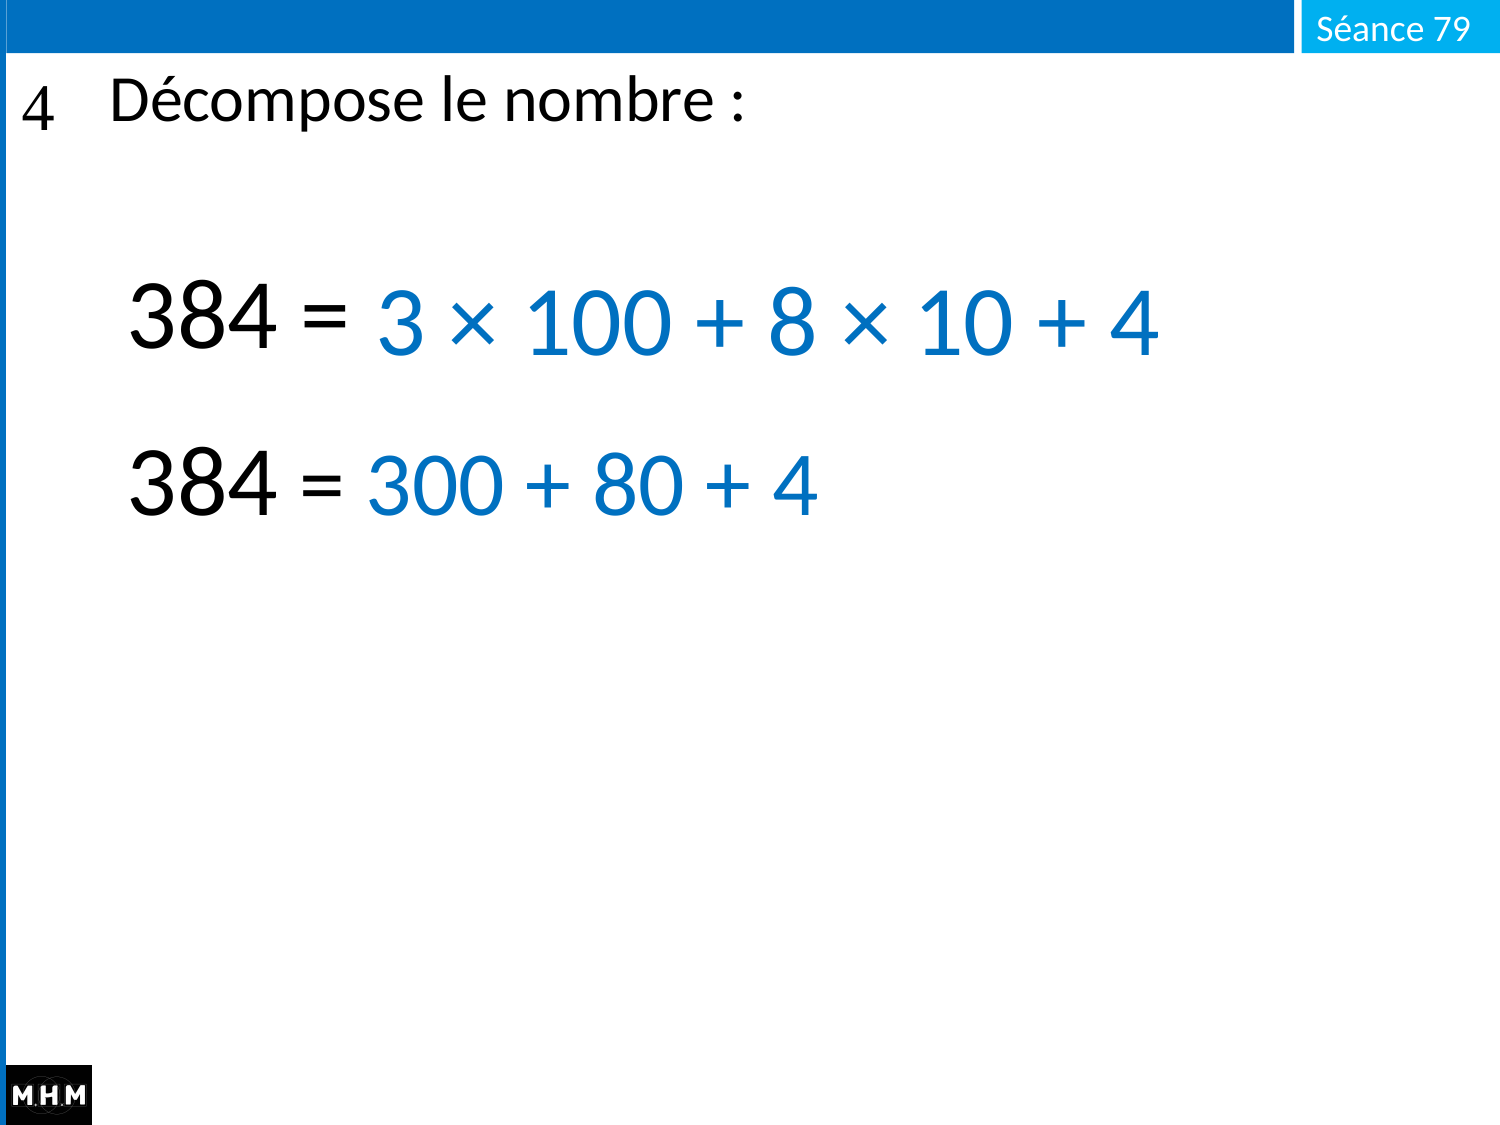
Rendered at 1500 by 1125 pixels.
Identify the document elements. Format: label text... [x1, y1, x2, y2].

title Décompose le nombre : [94, 57, 1389, 144]
text_box 3 × 100 + 8 × 10 + 4 [361, 239, 1325, 383]
text_box 384 = 300 + 80 + 4 [111, 400, 951, 544]
text_box 384 = … [111, 240, 361, 376]
picture [6, 1065, 92, 1125]
